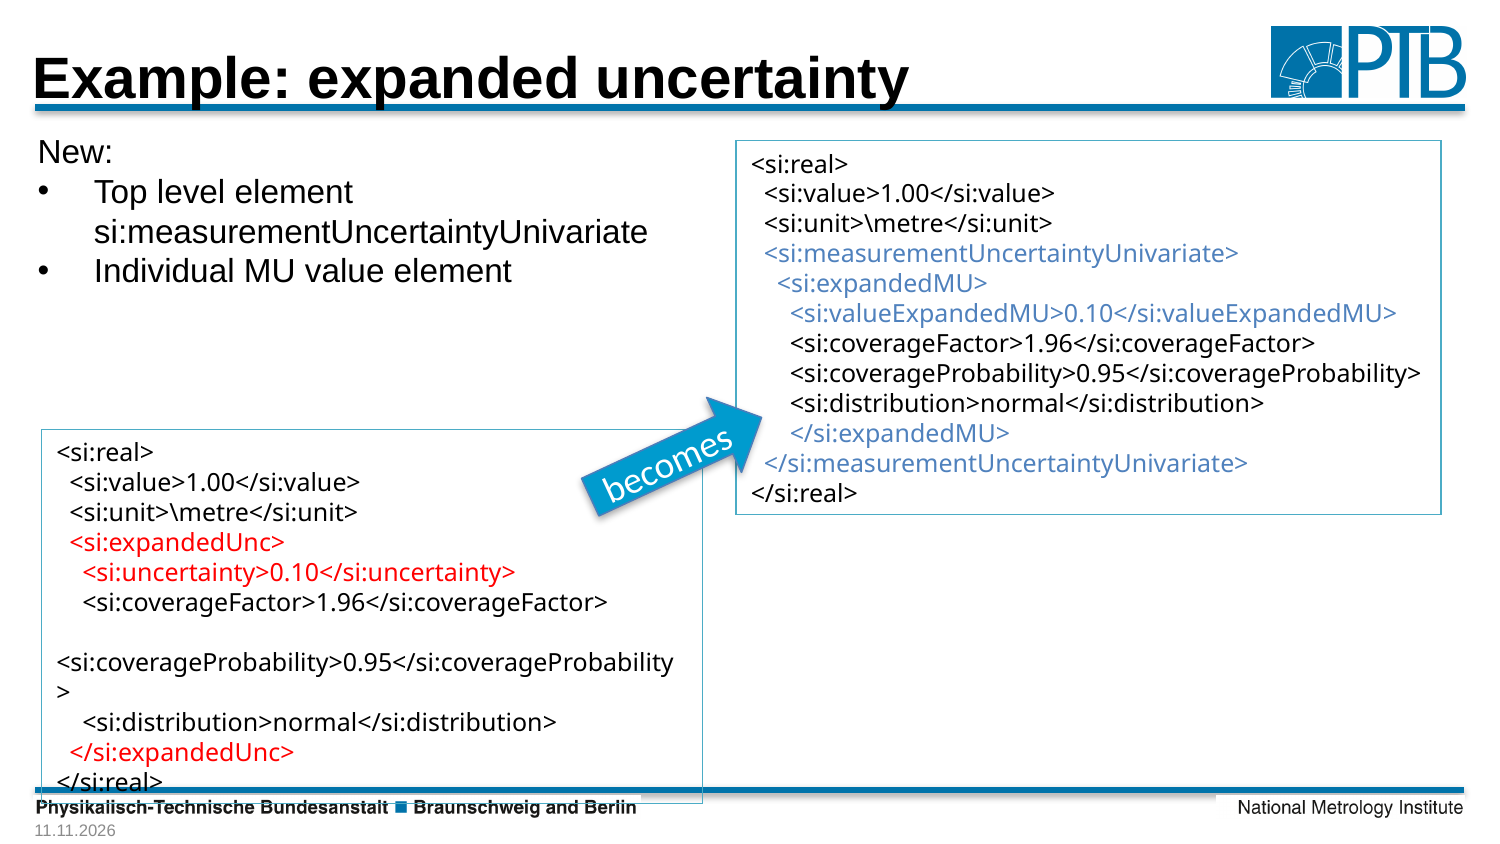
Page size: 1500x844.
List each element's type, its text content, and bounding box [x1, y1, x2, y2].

title Example: expanded uncertainty [17, 26, 1459, 123]
picture [33, 795, 641, 815]
picture [1216, 795, 1465, 819]
text_box <si:real> <si:value>1.00</si:value> <si:unit>\metre</si:unit> <si:measurementUncertaintyUnivariate> <si:expandedMU> <si:valueExpandedMU>0.10</si:valueExpandedMU> <si:coverageFactor>1.96</si:coverageFactor> <si:coverageProbability>0.95</si:coverageProbability> <si:distribution>normal</si:distribution> </si:expandedMU> </si:measurementUncertaintyUnivariate> </si:real> [735, 140, 1442, 515]
picture [1459, 80, 1467, 98]
picture [1459, 26, 1467, 75]
text_box becomes [580, 396, 763, 517]
text_box <si:real> <si:value>1.00</si:value> <si:unit>\metre</si:unit> <si:expandedUnc> <si:uncertainty>0.10</si:uncertainty> <si:coverageFactor>1.96</si:coverageFactor> <si:coverageProbability>0.95</si:coverageProbability> <si:distribution>normal</si:distribution> </si:expandedUnc> </si:real> [41, 429, 703, 804]
text_box New: Top level element si:measurementUncertaintyUnivariate Individual MU value element [22, 122, 673, 297]
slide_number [19, 815, 669, 844]
